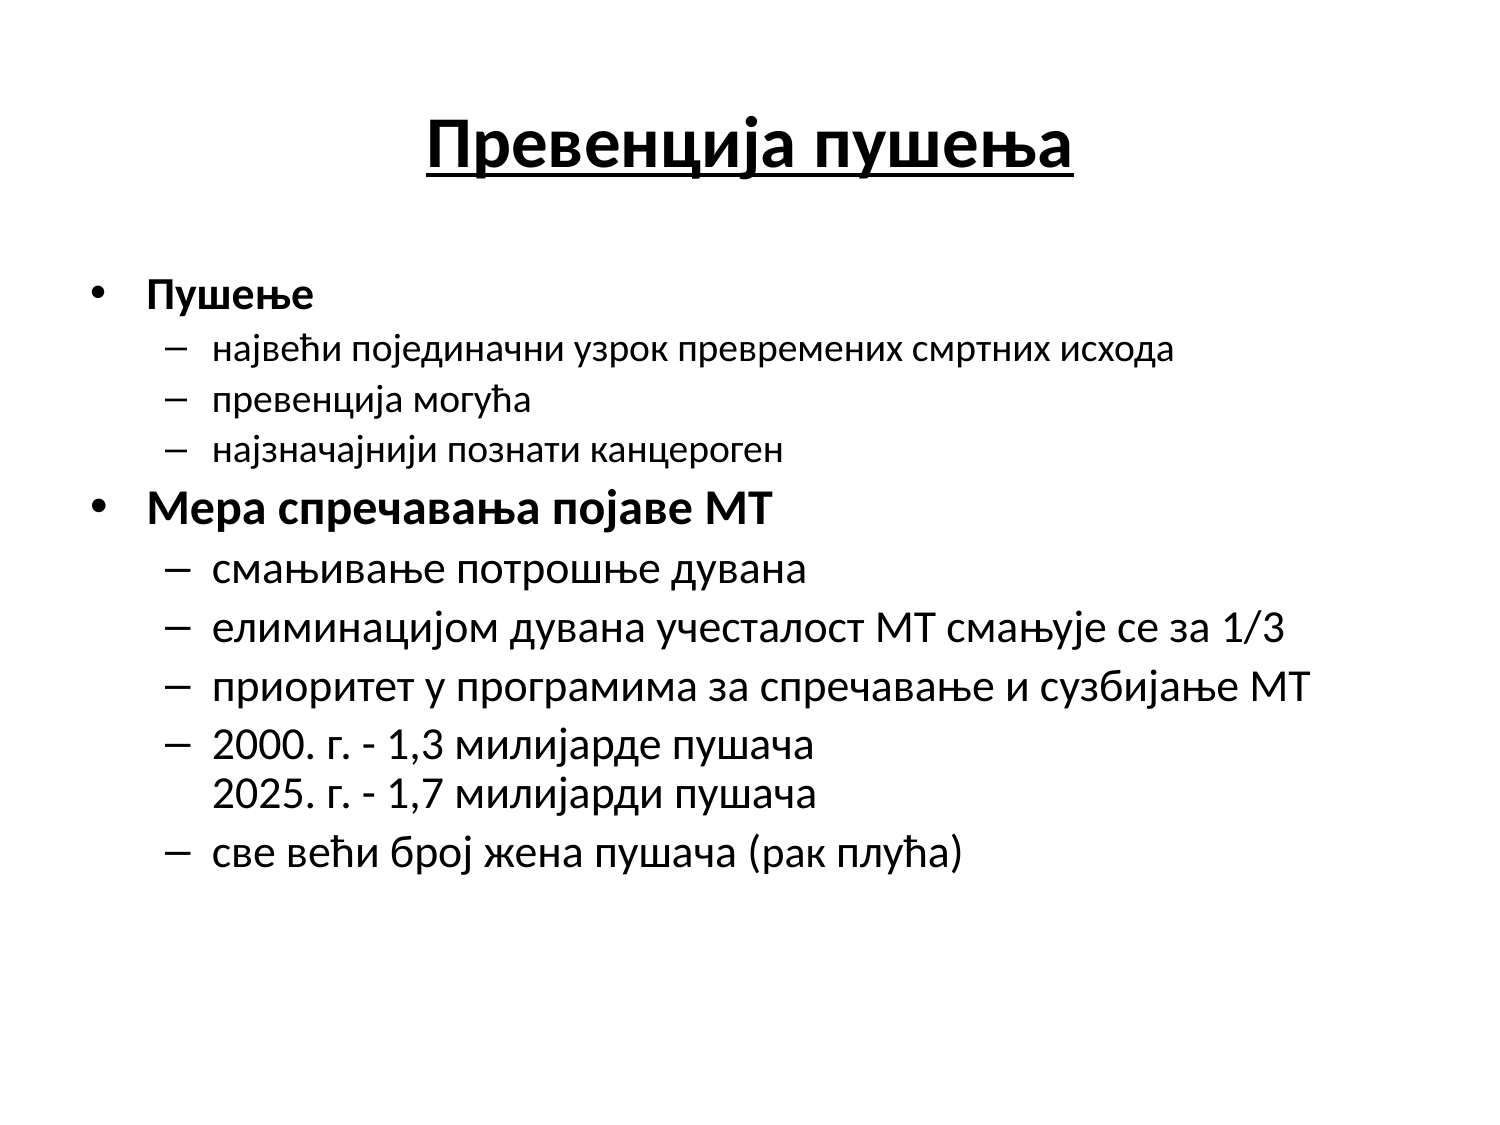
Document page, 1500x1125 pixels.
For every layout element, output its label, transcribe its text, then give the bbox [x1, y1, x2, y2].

list Пушење највећи појединачни узрок превремених смртних исхода превенција могућа најзначајнији познати канцероген Мера спречавања појаве МТ смањивање потрошње дувана елиминацијом дувана учесталост МТ смањује се за 1/3 приоритет у програмима за спречавање и сузбијање МТ 2000. г. - 1,3 милијарде пушача 2025. г. - 1,7 милијарди пушача све већи број жена пушача (рак плућа) [75, 262, 1425, 1005]
title Превенција пушења [75, 45, 1425, 233]
